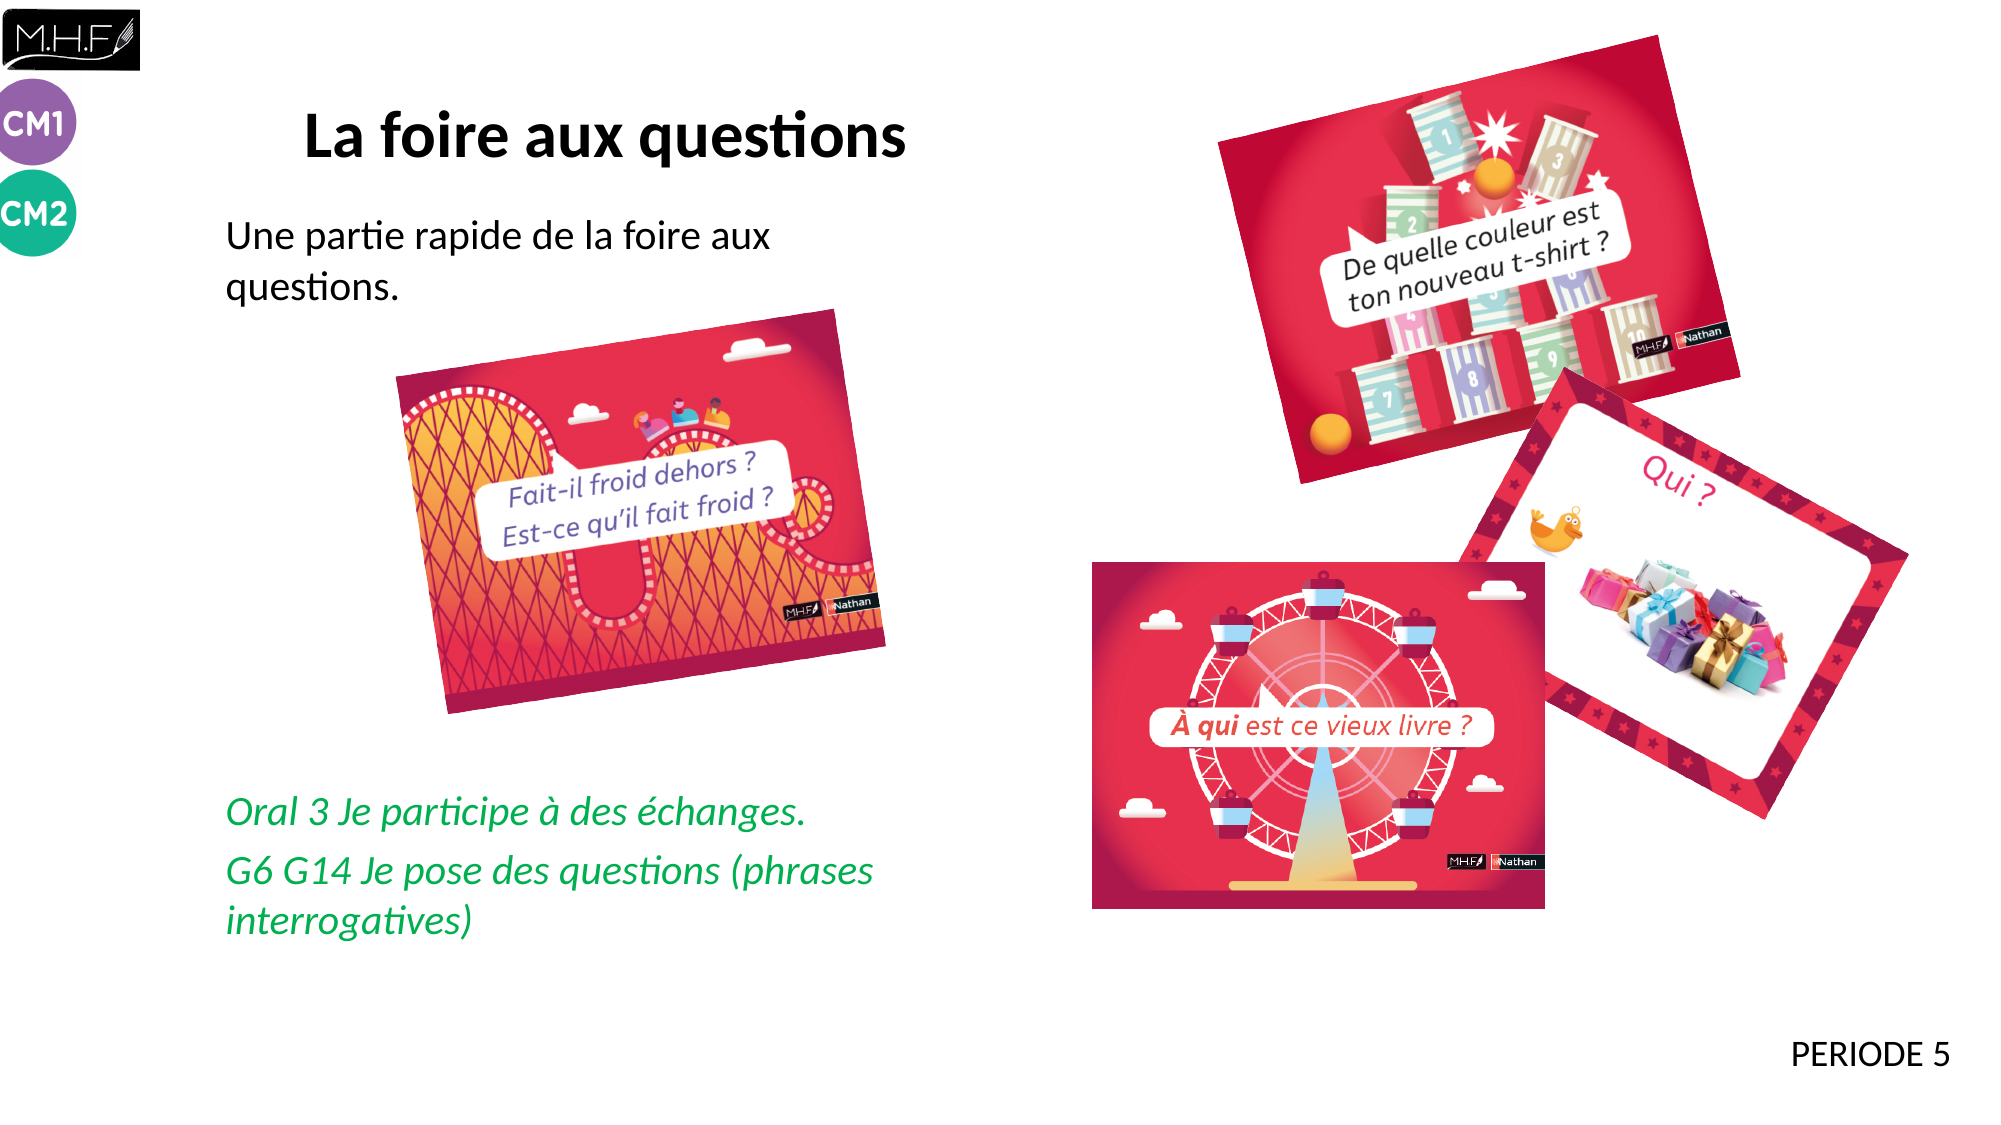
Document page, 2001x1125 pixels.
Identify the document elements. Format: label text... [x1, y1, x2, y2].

picture [1092, 35, 1908, 909]
picture [0, 7, 140, 259]
text_box La foire aux questions [289, 61, 977, 178]
text_box Une partie rapide de la foire aux questions. Oral 3 Je participe à des échanges. G6 G14 Je pose des questions (phrases interrogatives) [210, 200, 898, 1064]
text_box PERIODE 5 [1362, 1021, 1967, 1082]
picture [396, 309, 885, 714]
